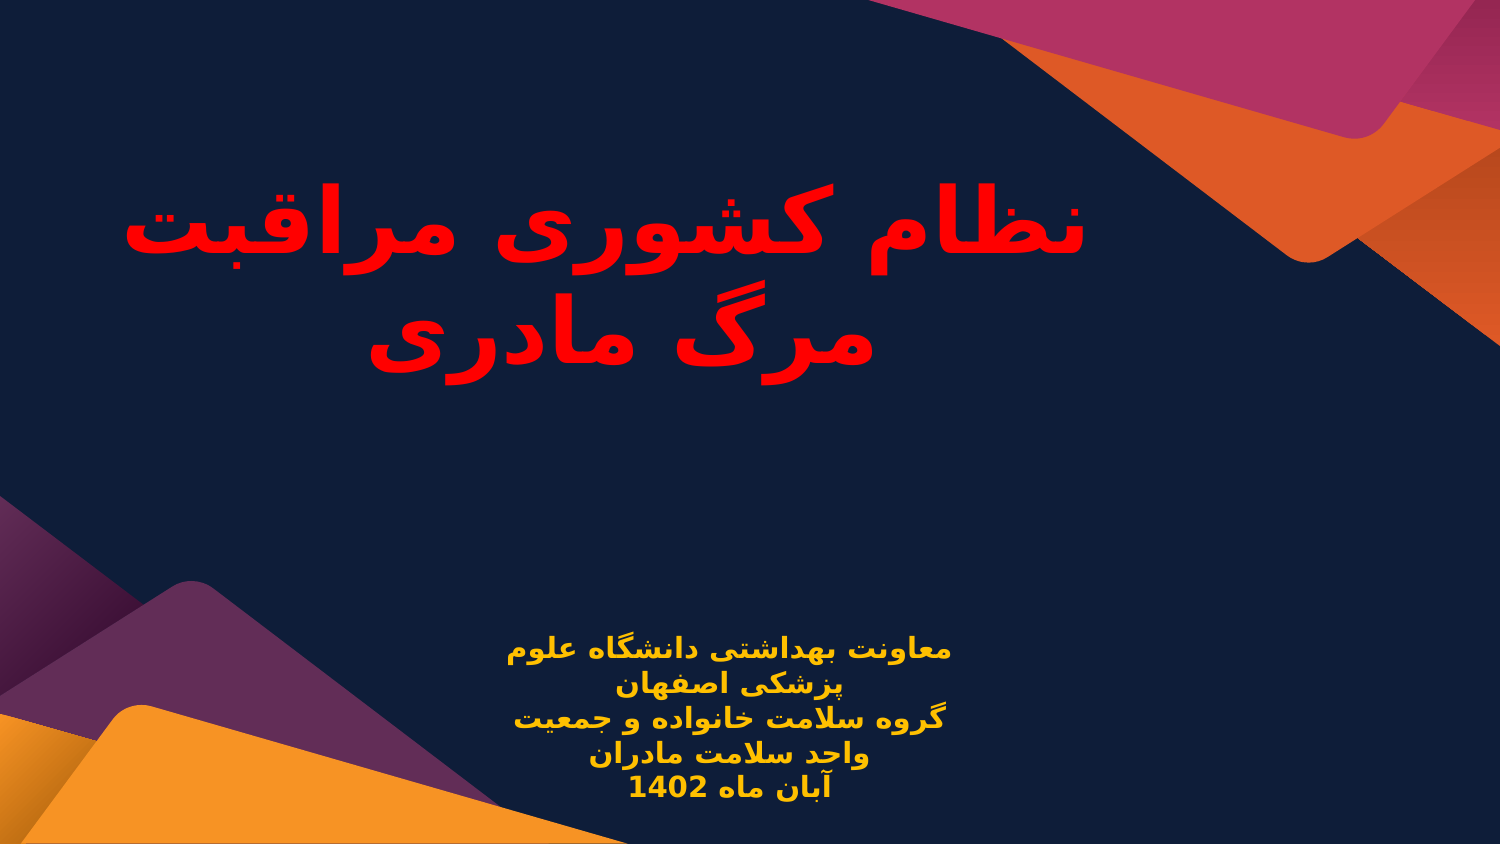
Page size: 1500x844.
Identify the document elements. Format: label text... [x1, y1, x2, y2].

text_box معاونت بهداشتی دانشگاه علوم پزشکی اصفهان گروه سلامت خانواده و جمعیت واحد سلامت مادران آبان ماه 1402 [479, 621, 980, 812]
title نظام کشوری مراقبت مرگ مادری [75, 168, 1138, 397]
